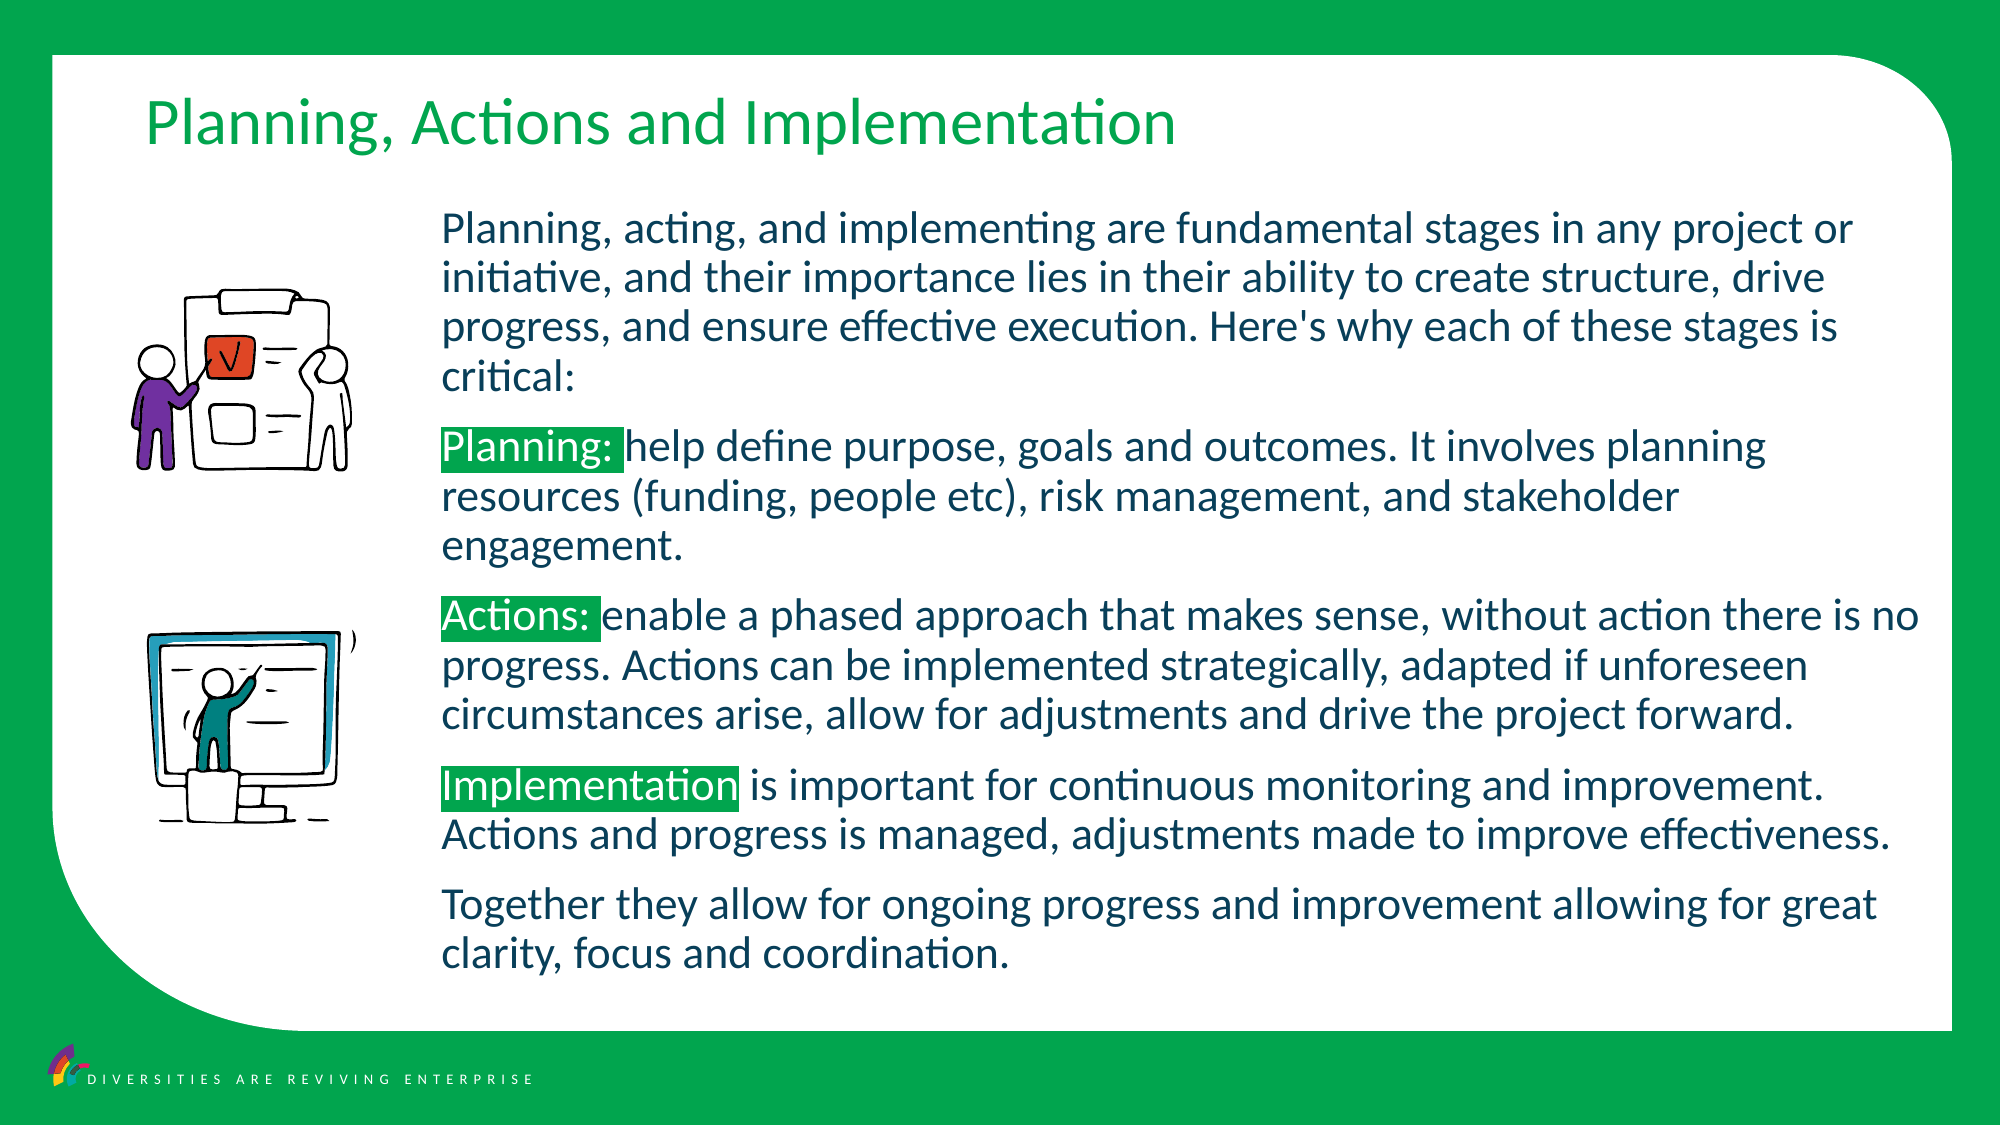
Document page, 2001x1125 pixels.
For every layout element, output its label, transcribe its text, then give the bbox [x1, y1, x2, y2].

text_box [130, 288, 353, 472]
list Planning, Actions and Implementation [130, 79, 1869, 212]
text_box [146, 629, 356, 824]
list Planning, acting, and implementing are fundamental stages in any project or initiative, and their importance lies in their ability to create structure, drive progress, and ensure effective execution. Here's why each of these stages is critical: Planning: help define purpose, goals and outcomes. It involves planning resources (funding, people etc), risk management, and stakeholder engagement. Actions: enable a phased approach that makes sense, without action there is no progress. Actions can be implemented strategically, adapted if unforeseen circumstances arise, allow for adjustments and drive the project forward. Implementation is important for continuous monitoring and improvement. Actions and progress is managed, adjustments made to improve effectiveness. Together they allow for ongoing progress and improvement allowing for great clarity, focus and coordination. [426, 196, 1941, 828]
